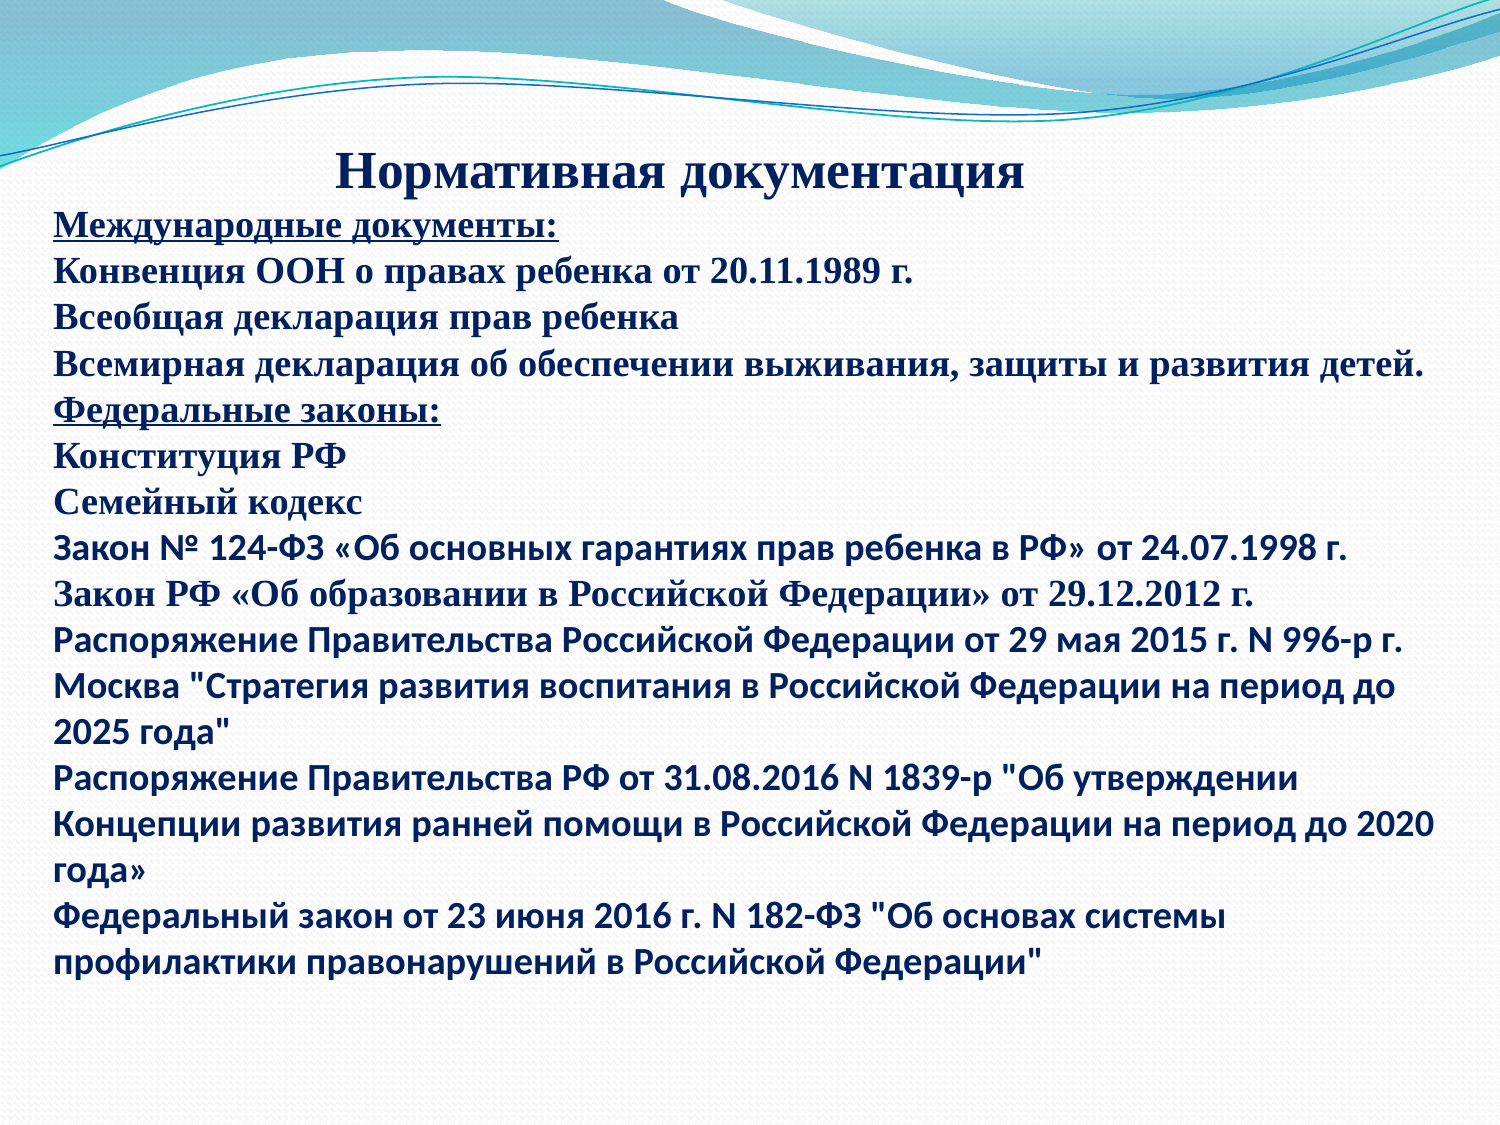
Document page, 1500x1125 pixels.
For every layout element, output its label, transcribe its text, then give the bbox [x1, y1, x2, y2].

title Нормативная документация Международные документы: Конвенция ООН о правах ребенка от 20.11.1989 г. Всеобщая декларация прав ребенка Всемирная декларация об обеспечении выживания, защиты и развития детей. Федеральные законы: Конституция РФ Семейный кодекс Закон № 124-ФЗ «Об основных гарантиях прав ребенка в РФ» от 24.07.1998 г. Закон РФ «Об образовании в Российской Федерации» от 29.12.2012 г. Распоряжение Правительства Российской Федерации от 29 мая 2015 г. N 996-р г. Москва "Стратегия развития воспитания в Российской Федерации на период до 2025 года" Распоряжение Правительства РФ от 31.08.2016 N 1839-р "Об утверждении Концепции развития ранней помощи в Российской Федерации на период до 2020 года» Федеральный закон от 23 июня 2016 г. N 182-ФЗ "Об основах системы профилактики правонарушений в Российской Федерации" [53, 113, 1459, 1047]
